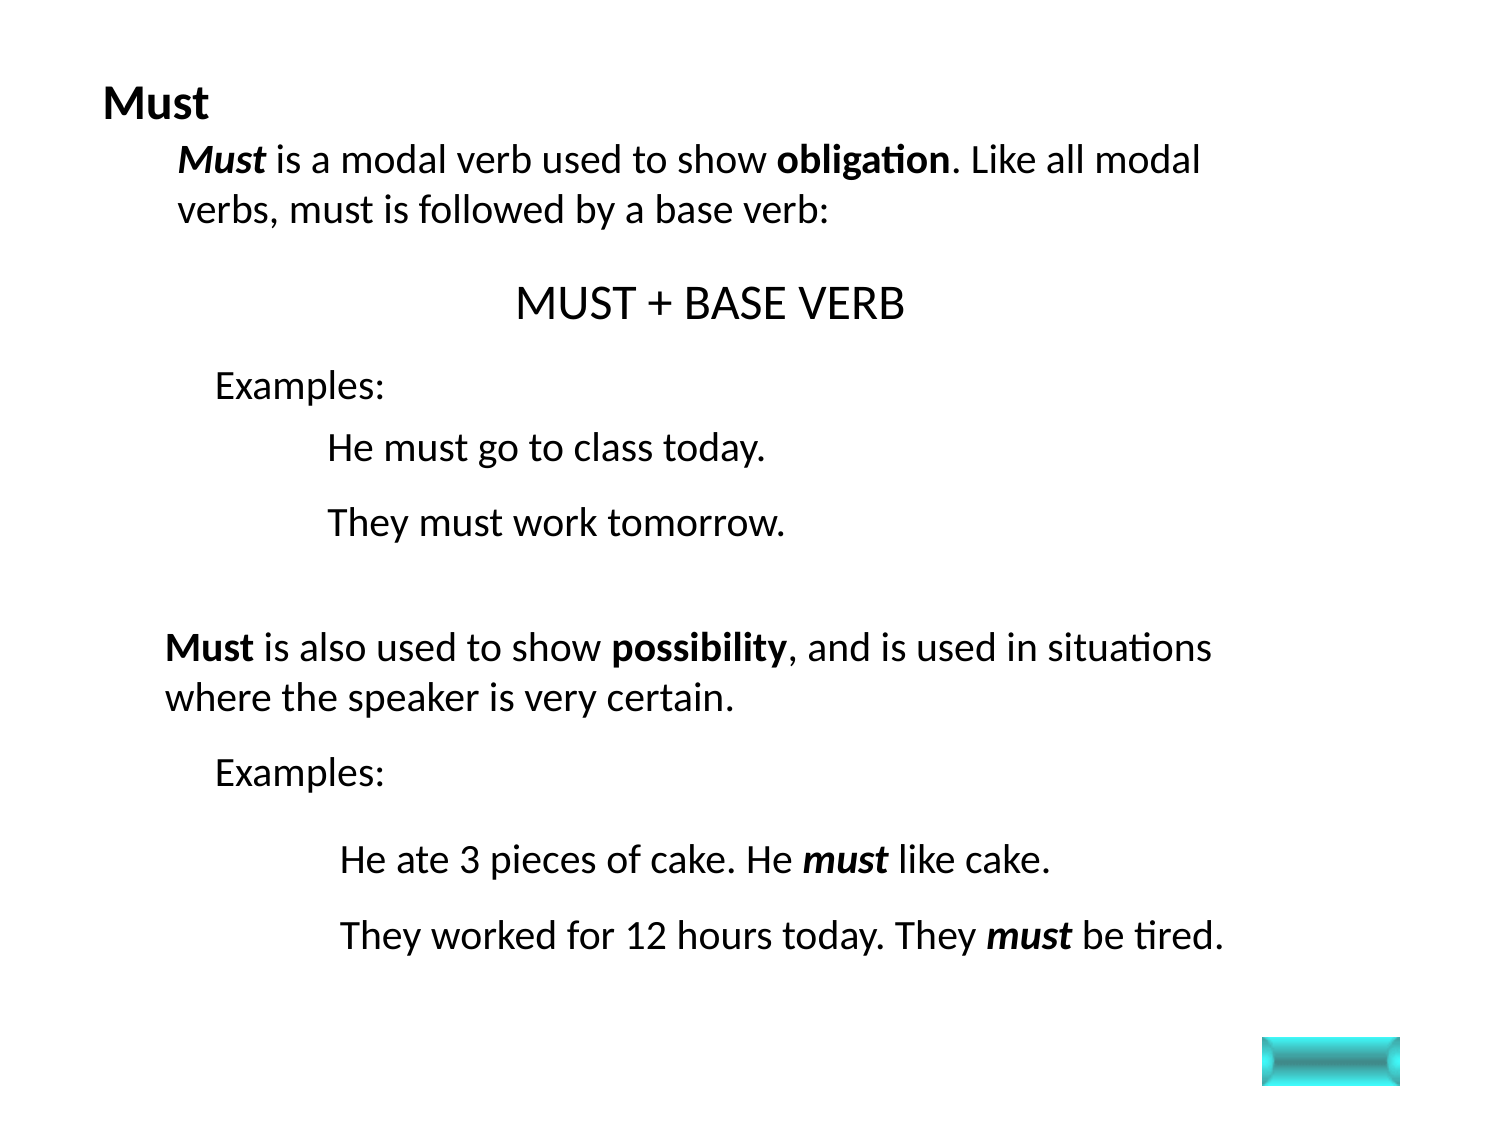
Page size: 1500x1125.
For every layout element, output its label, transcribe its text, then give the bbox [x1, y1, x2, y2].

text_box Examples: [199, 350, 425, 415]
text_box Must is also used to show possibility, and is used in situations where the speaker is very certain. [149, 612, 1338, 728]
picture [1262, 1037, 1401, 1087]
text_box Examples: [199, 737, 425, 803]
text_box MUST + BASE VERB [500, 262, 925, 338]
text_box He ate 3 pieces of cake. He must like cake. They worked for 12 hours today. They must be tired. [324, 824, 1263, 965]
text_box Must is a modal verb used to show obligation. Like all modal verbs, must is followed by a base verb: [162, 124, 1300, 240]
text_box Must [87, 62, 238, 138]
text_box He must go to class today. They must work tomorrow. [312, 412, 813, 553]
